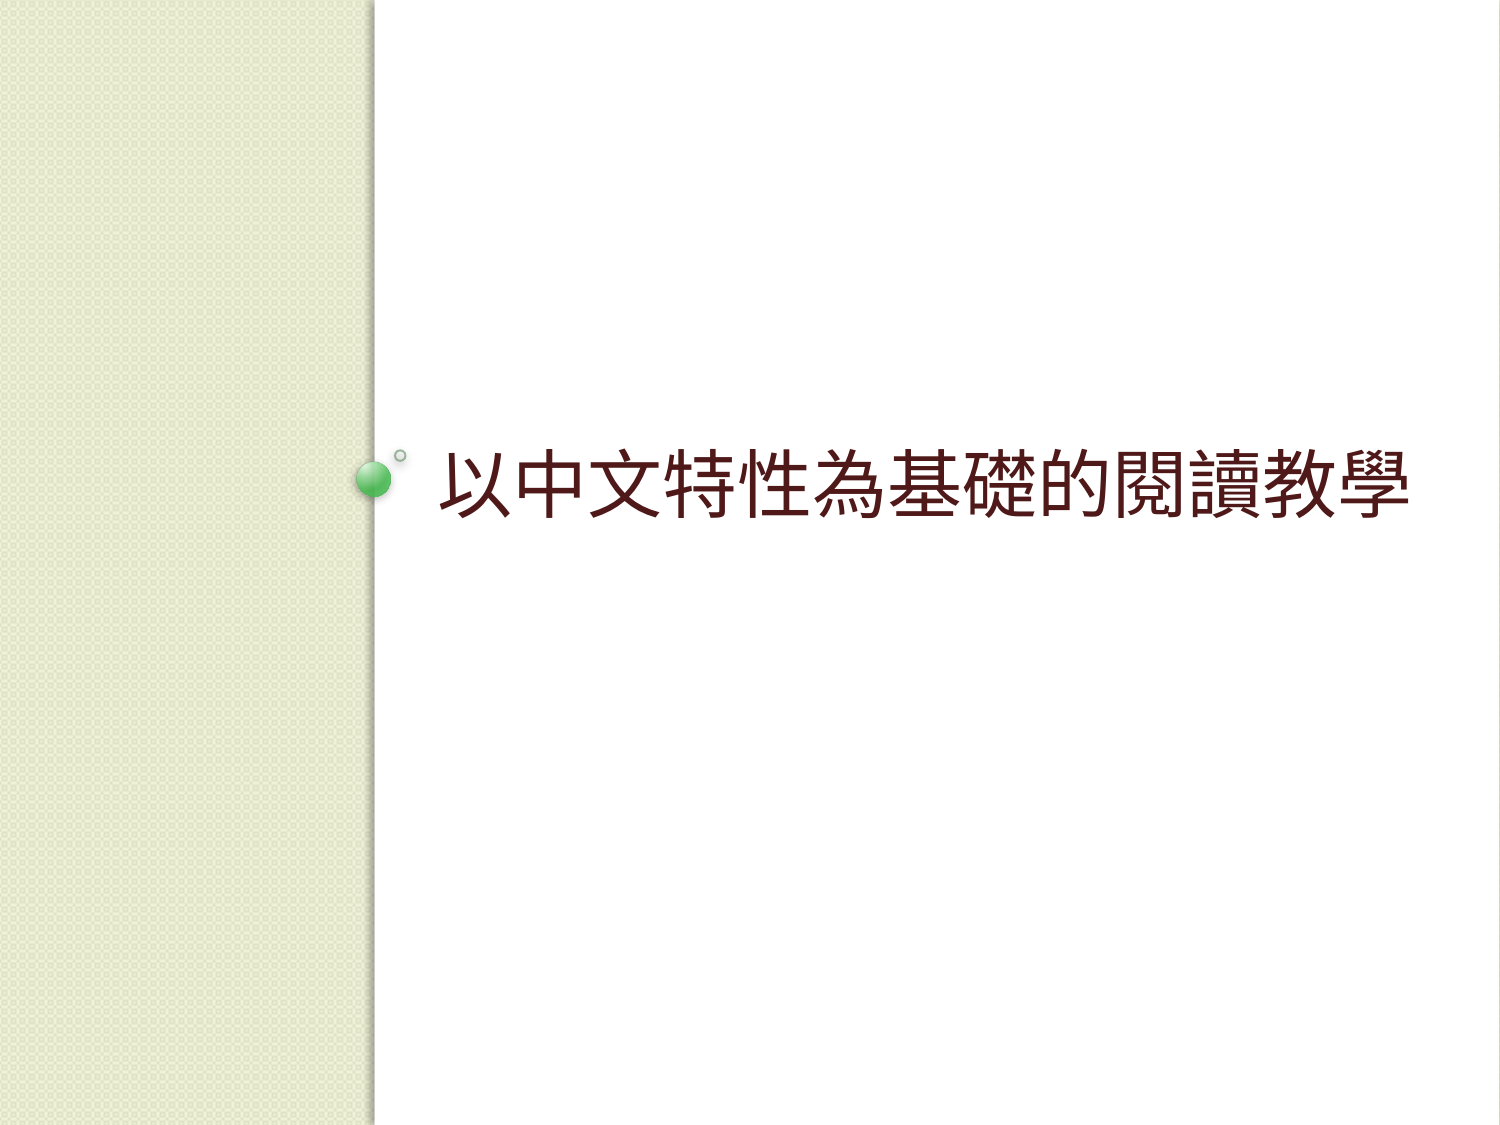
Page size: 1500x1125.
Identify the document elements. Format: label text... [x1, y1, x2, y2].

title 以中文特性為基礎的閱讀教學 [422, 426, 1473, 802]
